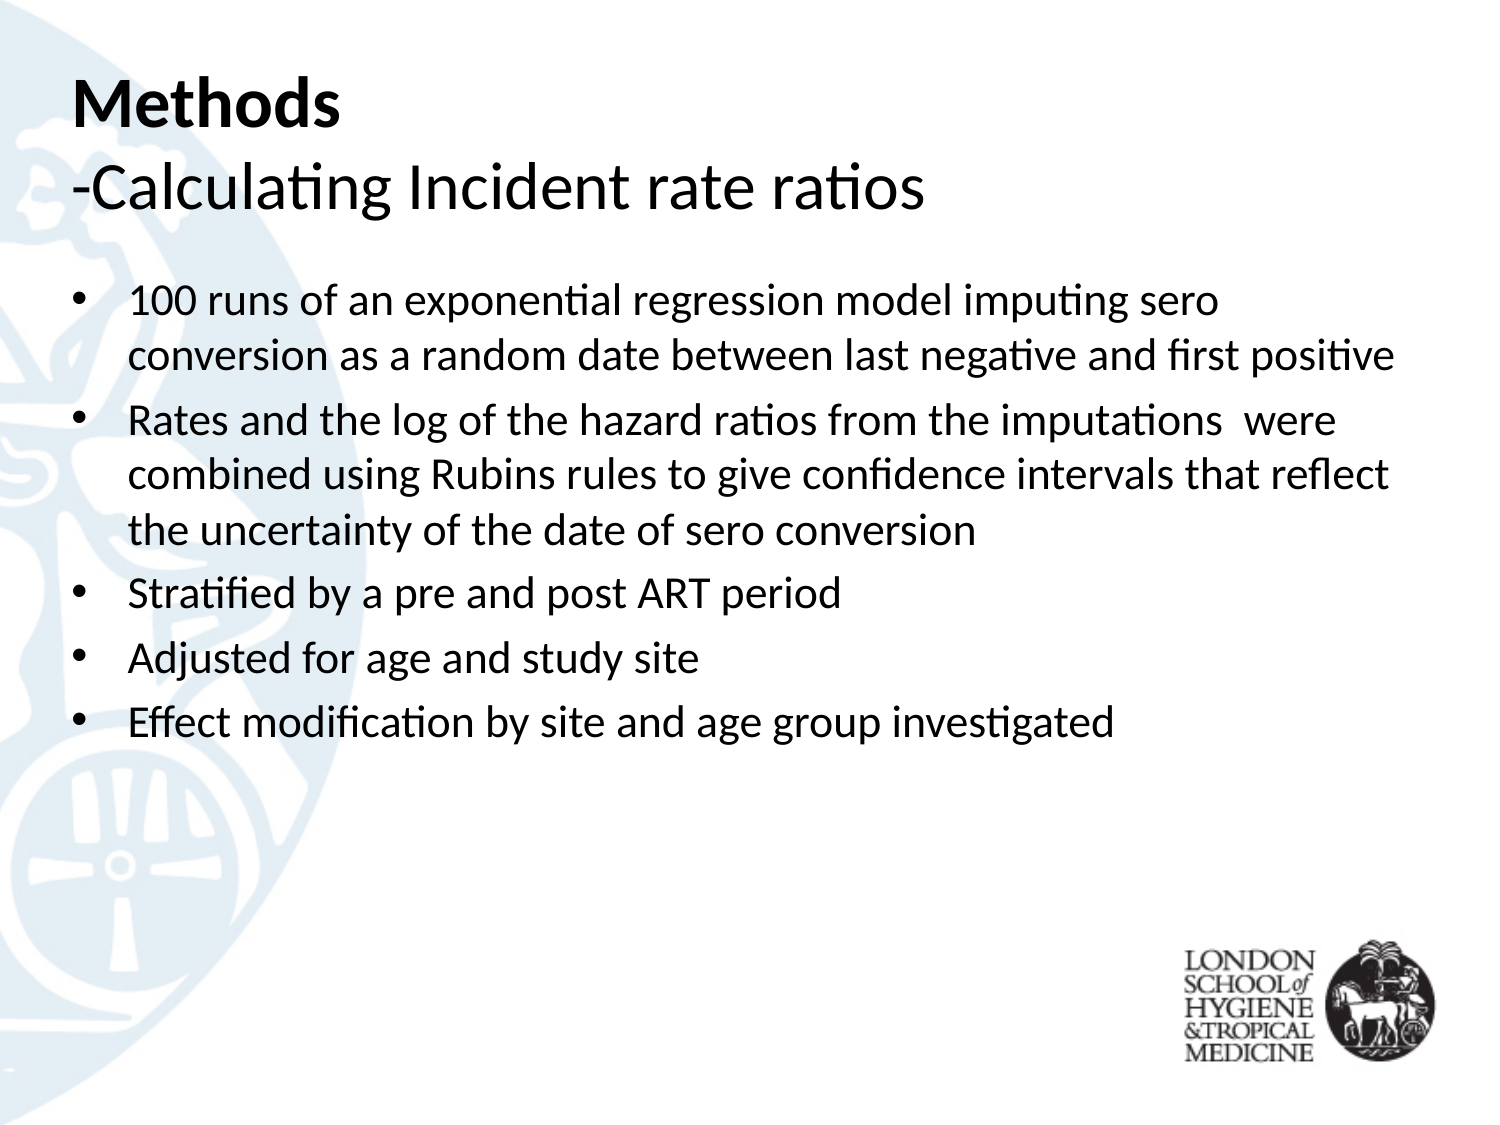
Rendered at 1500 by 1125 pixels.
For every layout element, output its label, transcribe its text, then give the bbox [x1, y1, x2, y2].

list 100 runs of an exponential regression model imputing sero conversion as a random date between last negative and first positive Rates and the log of the hazard ratios from the imputations were combined using Rubins rules to give confidence intervals that reflect the uncertainty of the date of sero conversion Stratified by a pre and post ART period Adjusted for age and study site Effect modification by site and age group investigated [56, 262, 1426, 899]
picture [0, 0, 1500, 1125]
title Methods -Calculating Incident rate ratios [56, 44, 1379, 233]
